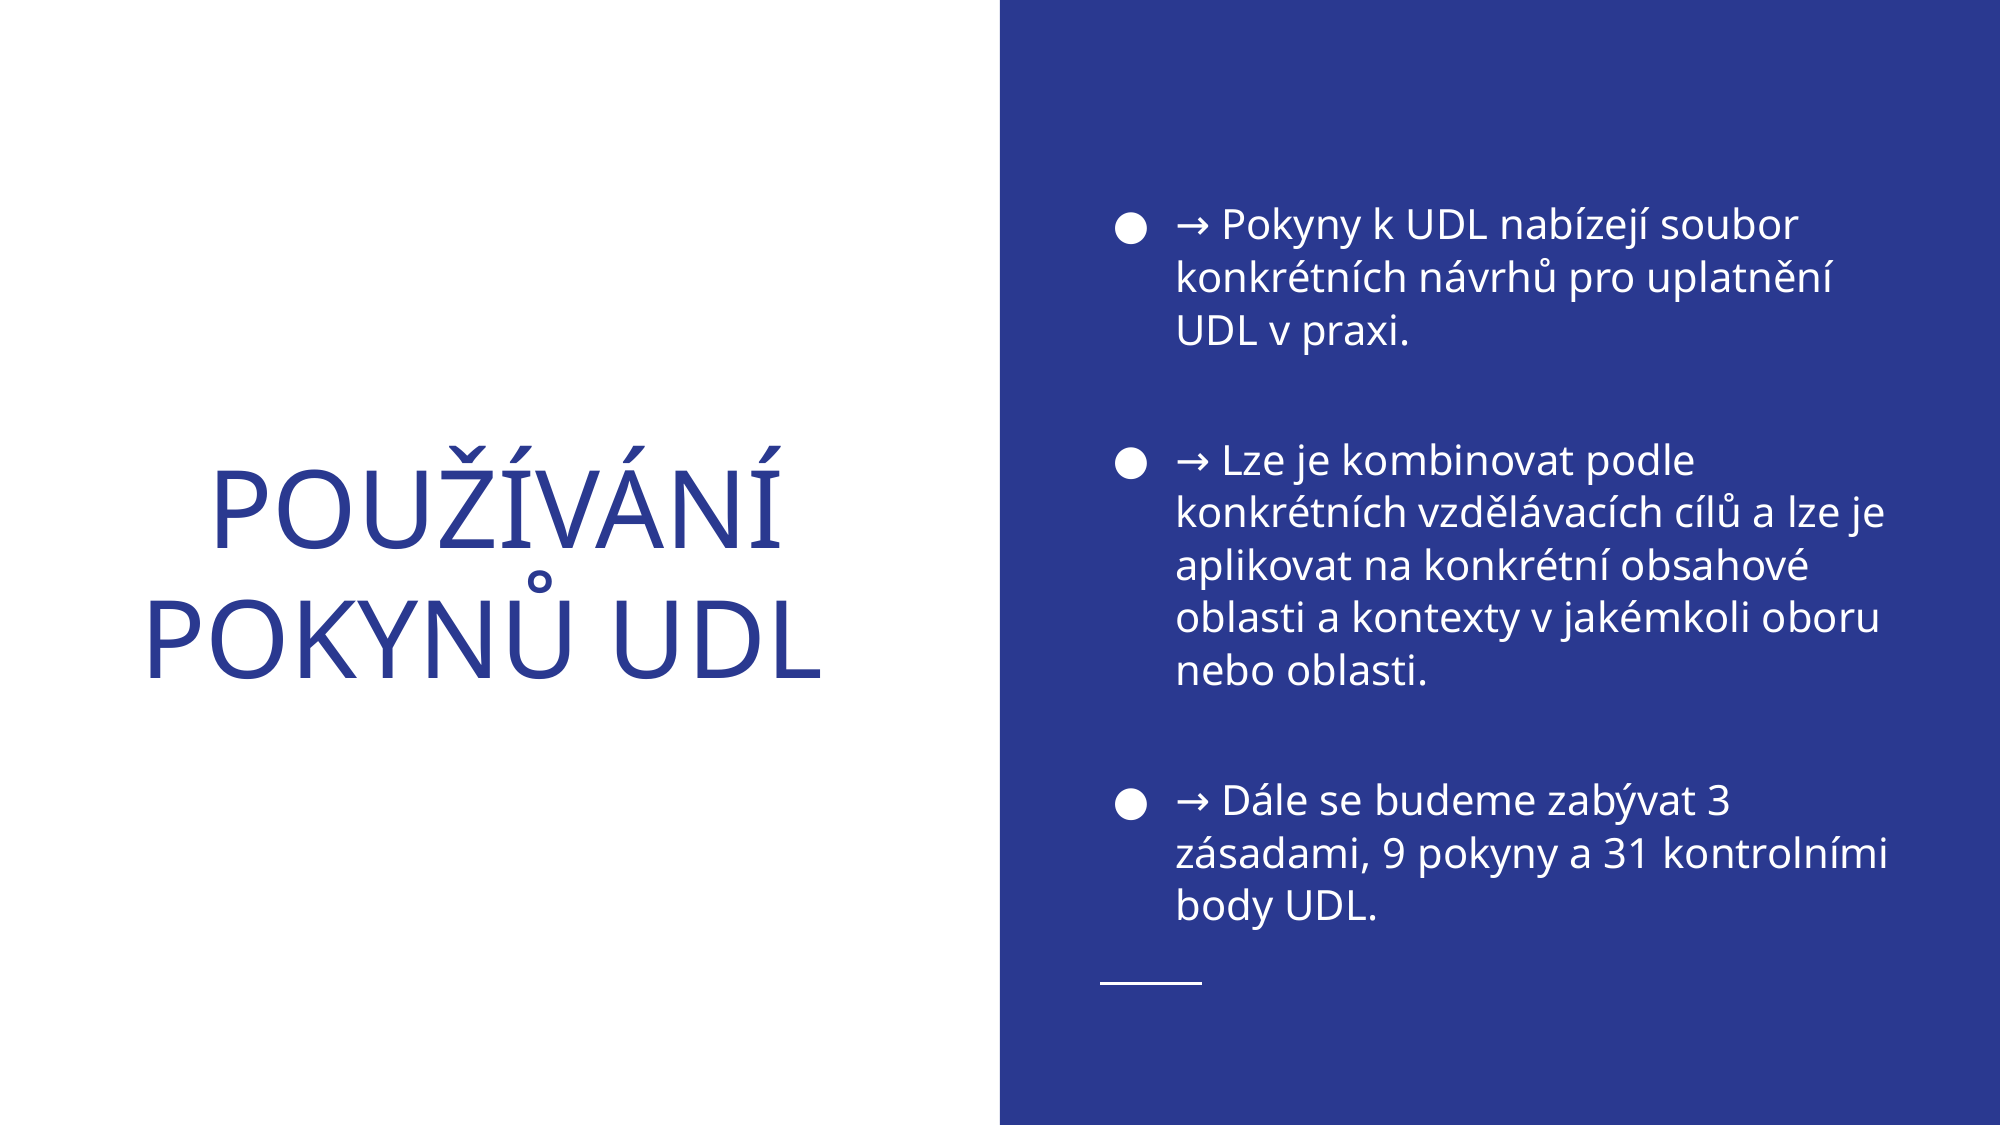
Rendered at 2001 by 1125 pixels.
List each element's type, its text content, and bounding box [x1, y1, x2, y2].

title POUŽÍVÁNÍ POKYNŮ UDL [53, 404, 939, 721]
text_box → Pokyny k UDL nabízejí soubor konkrétních návrhů pro uplatnění UDL v praxi. → Lze je kombinovat podle konkrétních vzdělávacích cílů a lze je aplikovat na konkrétní obsahové oblasti a kontexty v jakémkoli oboru nebo oblasti. → Dále se budeme zabývat 3 zásadami, 9 pokyny a 31 kontrolními body UDL. [1080, 158, 1920, 967]
